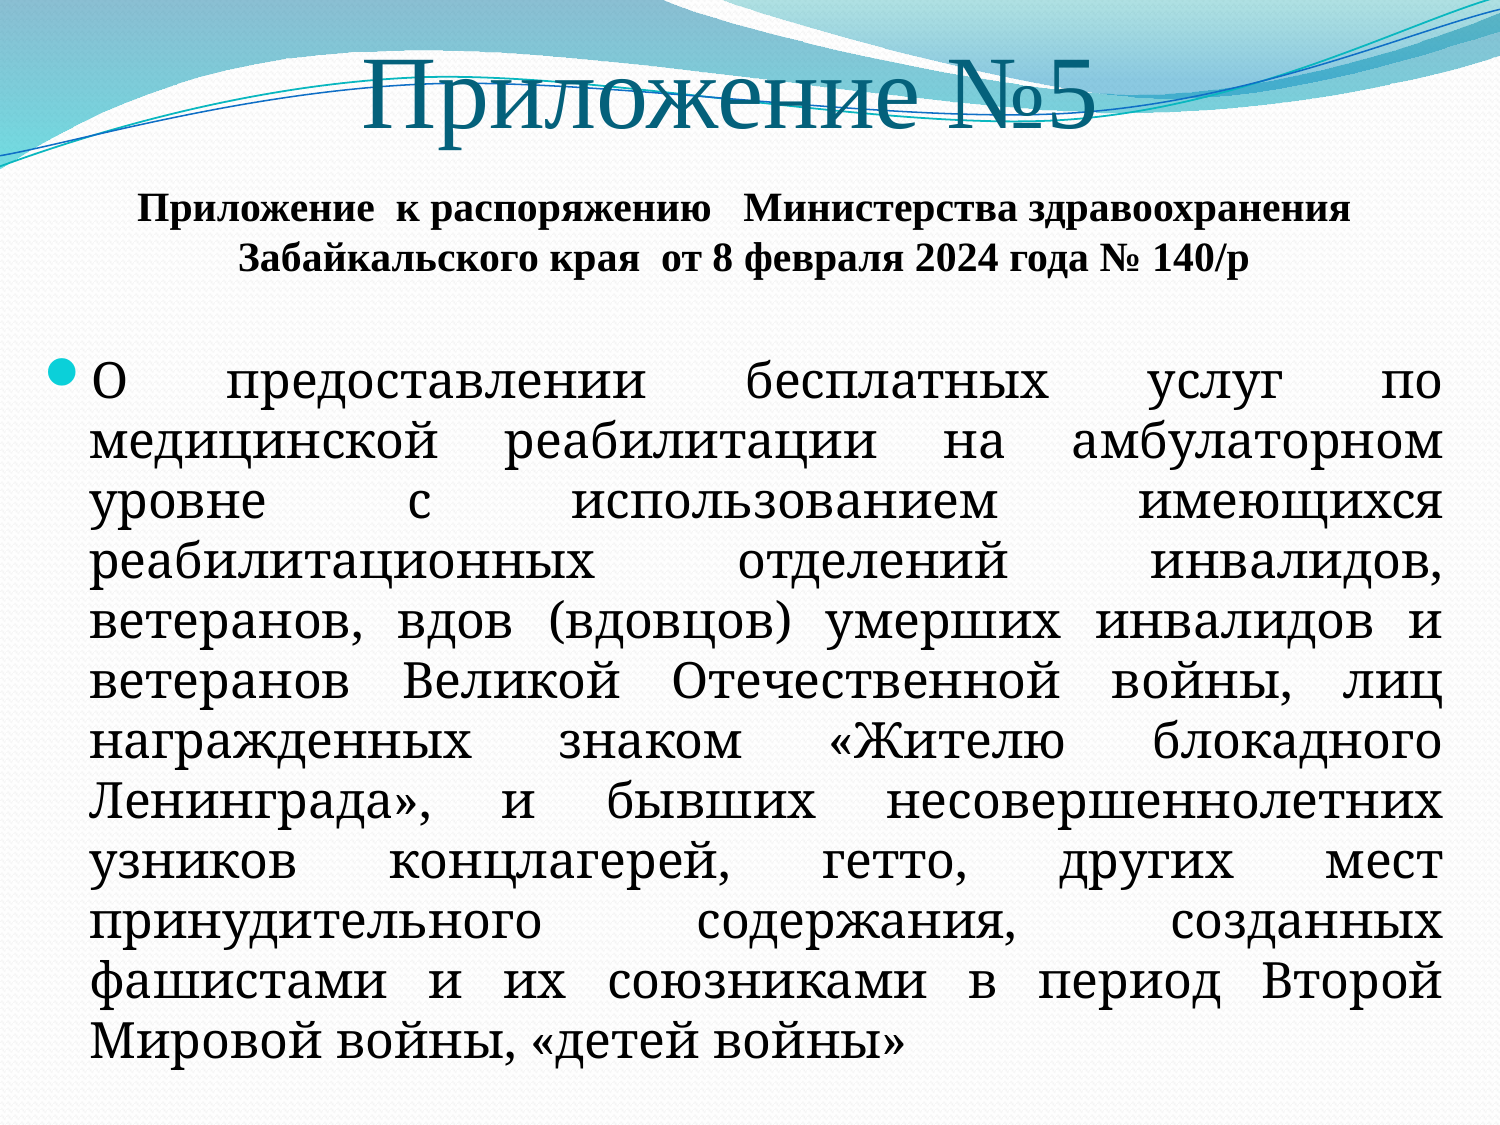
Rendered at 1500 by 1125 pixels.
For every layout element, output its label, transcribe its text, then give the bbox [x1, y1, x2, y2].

list Приложение к распоряжению Министерства здравоохранения Забайкальского края от 8 февраля 2024 года № 140/р О предоставлении бесплатных услуг по медицинской реабилитации на амбулаторном уровне с использованием имеющихся реабилитационных отделений инвалидов, ветеранов, вдов (вдовцов) умерших инвалидов и ветеранов Великой Отечественной войны, лиц награжденных знаком «Жителю блокадного Ленинграда», и бывших несовершеннолетних узников концлагерей, гетто, других мест принудительного содержания, созданных фашистами и их союзниками в период Второй Мировой войны, «детей войны» [29, 172, 1459, 1094]
title Приложение №5 [64, 19, 1397, 150]
